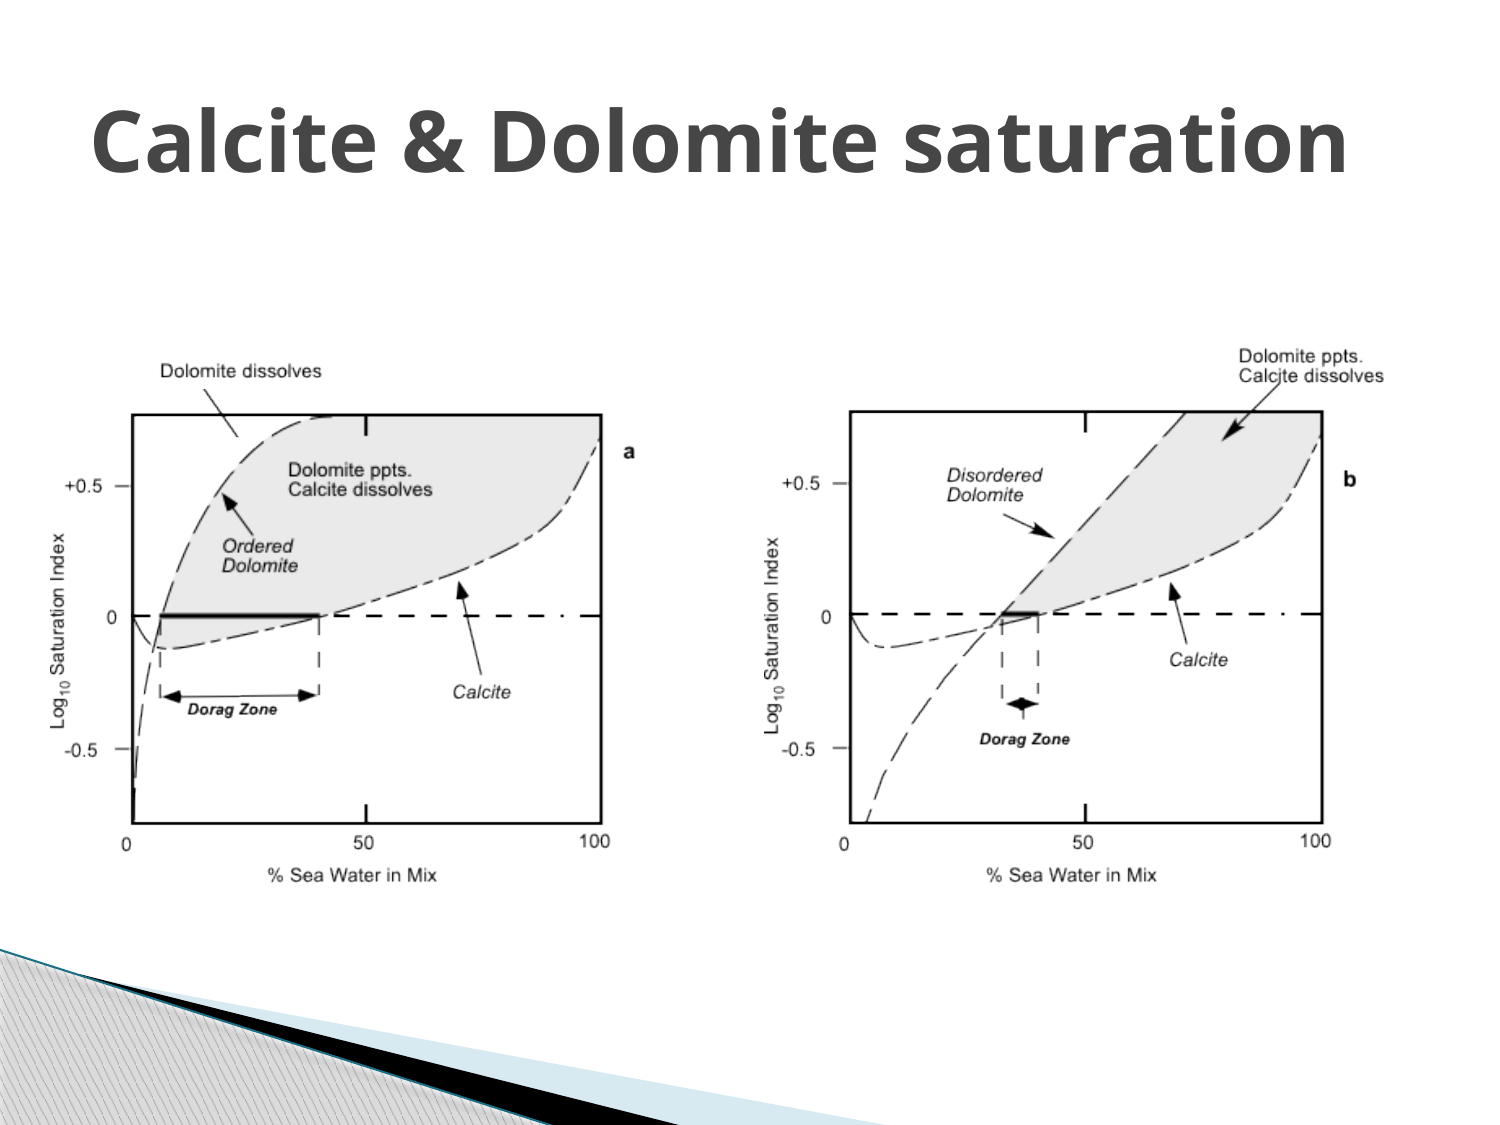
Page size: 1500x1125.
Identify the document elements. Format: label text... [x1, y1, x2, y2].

title Calcite & Dolomite saturation [75, 45, 1425, 233]
picture [50, 360, 641, 887]
picture [764, 345, 1389, 887]
